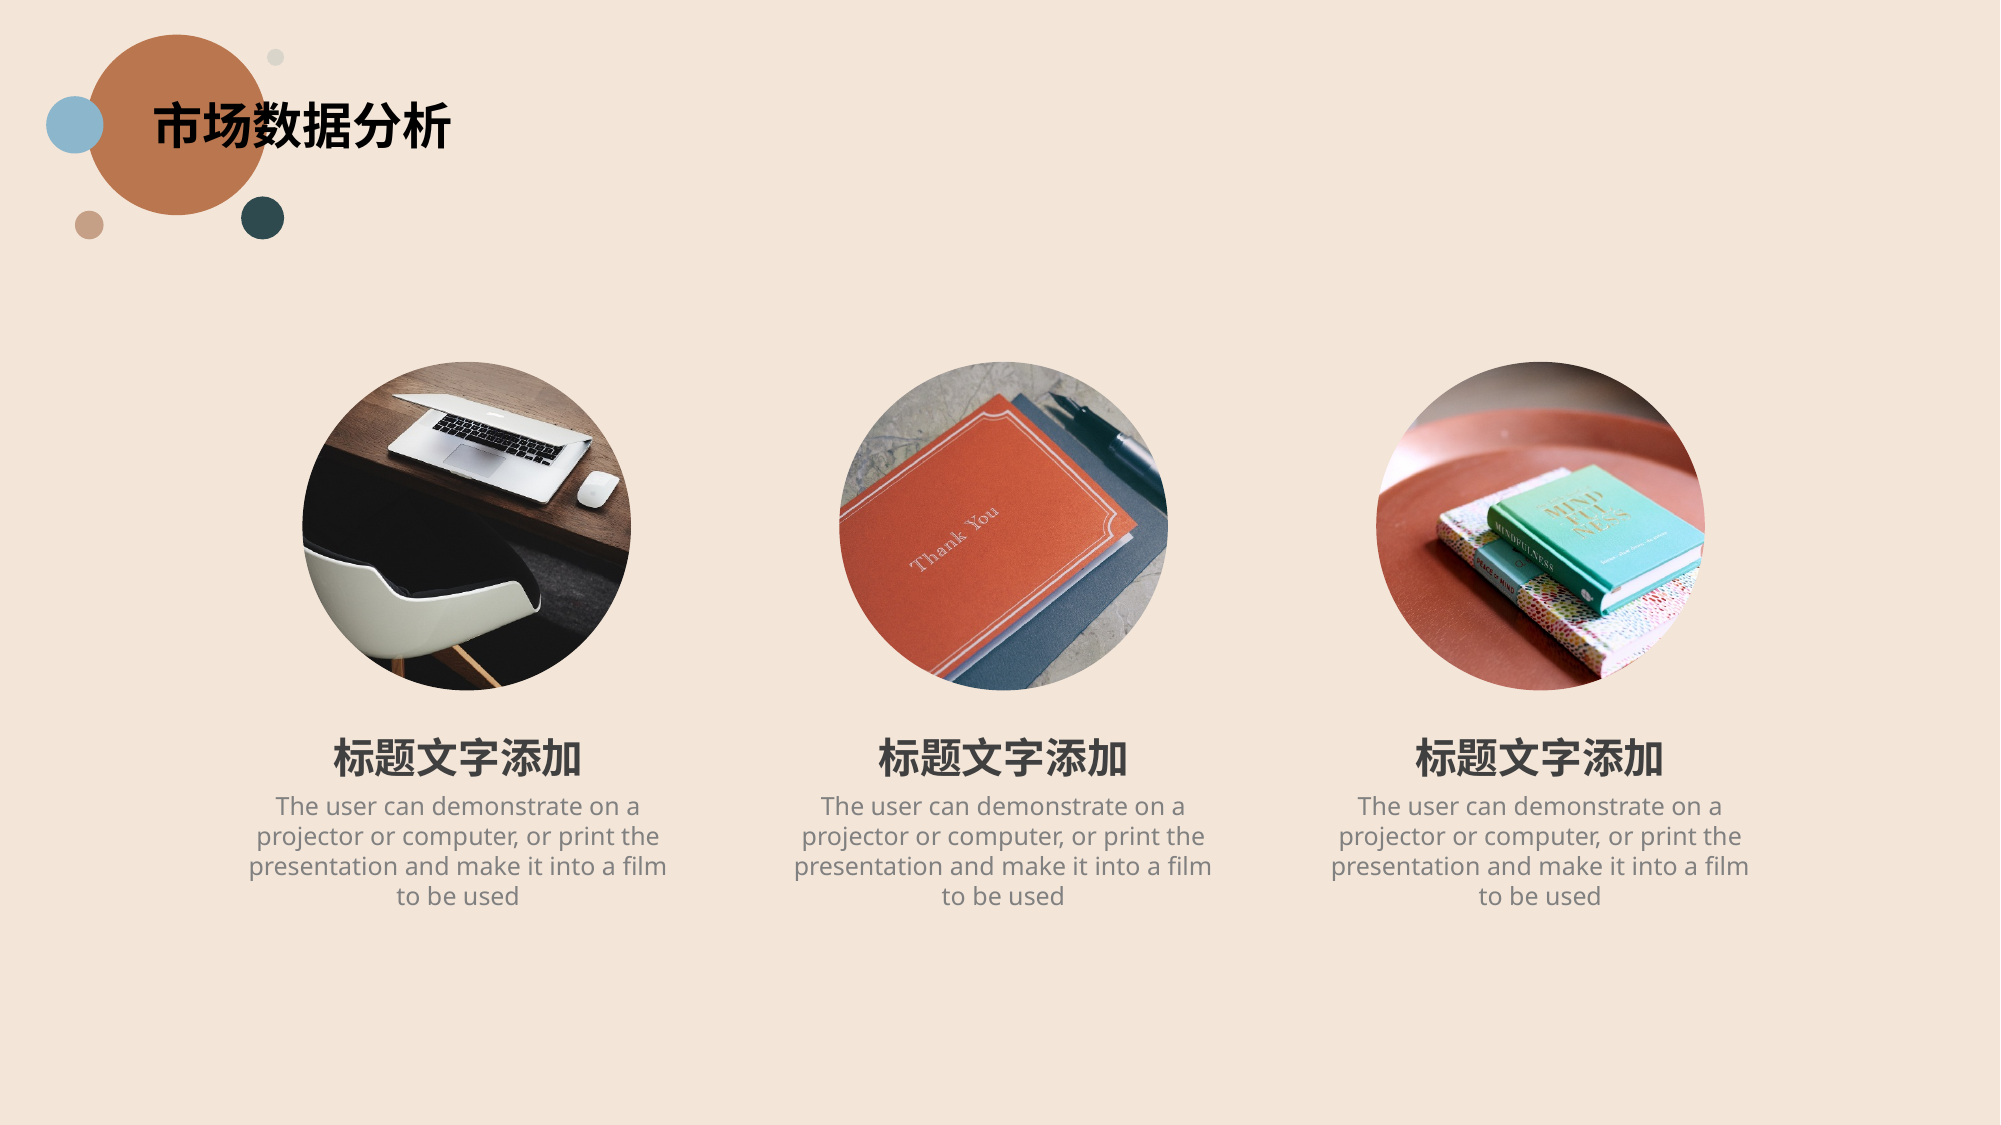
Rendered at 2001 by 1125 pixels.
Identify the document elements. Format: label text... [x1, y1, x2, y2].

picture [302, 361, 632, 691]
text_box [776, 724, 1231, 920]
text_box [1313, 724, 1768, 920]
picture [1376, 361, 1705, 691]
text_box 市场数据分析 [285, 86, 468, 162]
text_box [46, 34, 285, 240]
picture [839, 361, 1168, 691]
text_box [230, 724, 686, 920]
